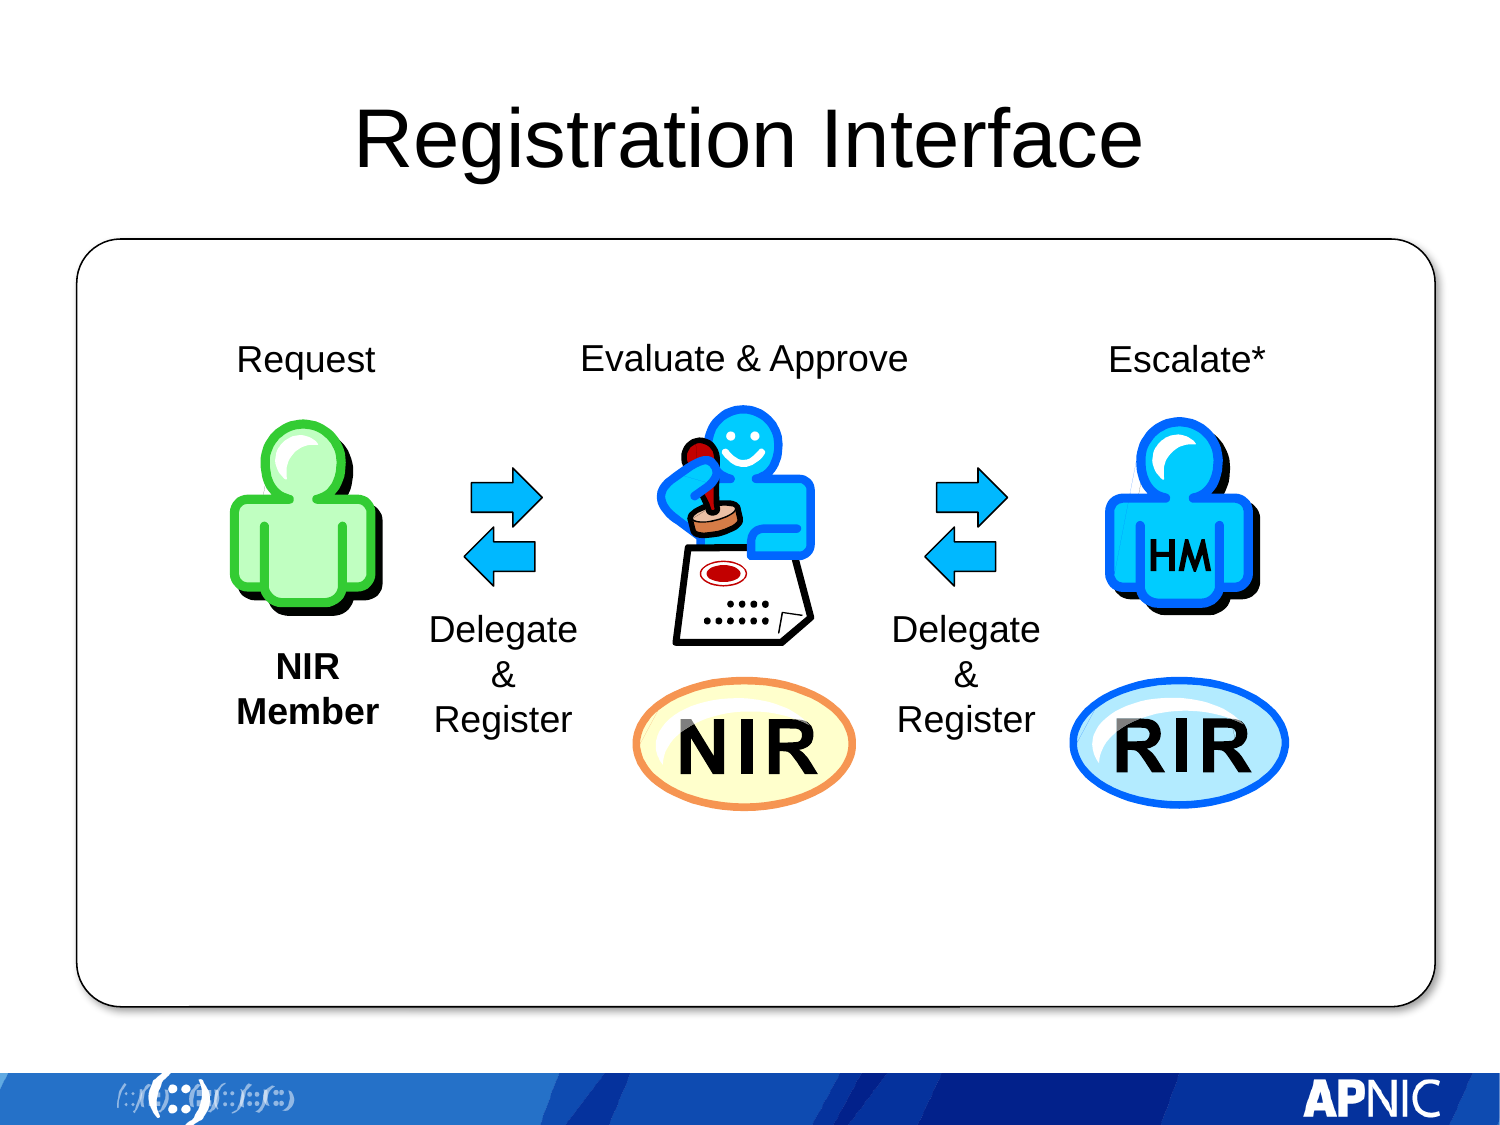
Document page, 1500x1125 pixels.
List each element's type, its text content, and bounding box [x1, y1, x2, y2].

picture [228, 418, 385, 618]
picture [631, 675, 858, 813]
title Registration Interface [74, 44, 1425, 233]
text_box NIR Member [221, 634, 395, 740]
text_box [936, 467, 1008, 528]
text_box [471, 467, 543, 528]
text_box [76, 238, 1436, 1007]
picture [0, 1069, 1500, 1125]
text_box Escalate* [1093, 327, 1282, 388]
text_box [464, 527, 535, 587]
text_box Delegate & Register [876, 597, 1056, 748]
text_box [924, 527, 996, 587]
picture [1068, 675, 1291, 810]
picture [1104, 416, 1262, 617]
text_box Delegate & Register [413, 597, 593, 748]
picture [655, 404, 817, 648]
text_box Evaluate & Approve [565, 326, 924, 386]
text_box Request [221, 327, 391, 388]
